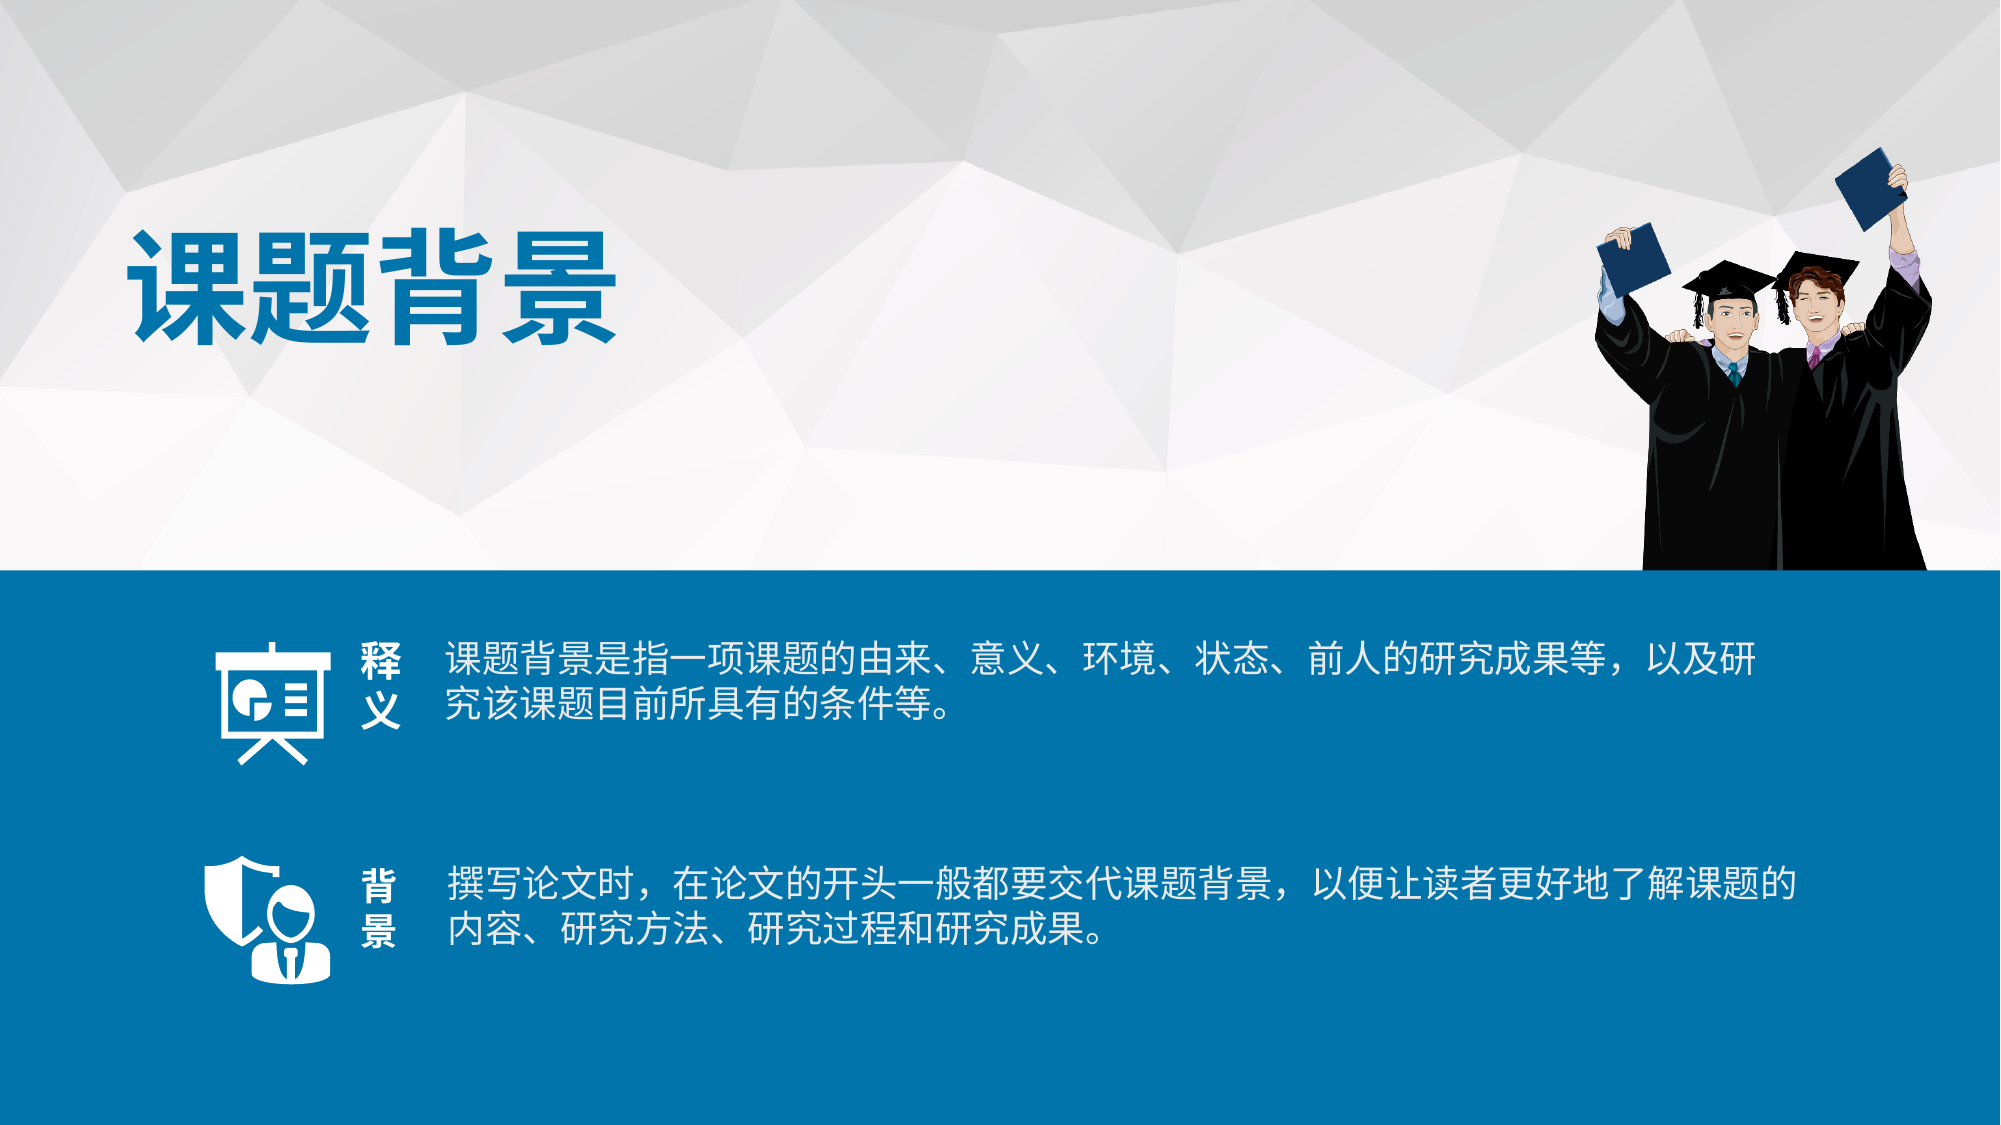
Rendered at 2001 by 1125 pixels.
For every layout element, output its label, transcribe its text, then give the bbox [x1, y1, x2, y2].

text_box 释 义 [345, 627, 422, 743]
text_box [267, 885, 315, 943]
text_box [215, 642, 331, 766]
text_box [204, 855, 280, 947]
text_box 课题背景是指一项课题的由来、意义、环境、状态、前人的研究成果等，以及研究该课题目前所具有的条件等。 [430, 627, 1808, 733]
text_box [0, 570, 2000, 1125]
text_box 撰写论文时，在论文的开头一般都要交代课题背景，以便让读者更好地了解课题的内容、研究方法、研究过程和研究成果。 [432, 852, 1838, 958]
text_box 课题背景 [108, 202, 887, 367]
text_box 背景 [345, 855, 422, 961]
picture [0, 0, 2001, 570]
text_box [251, 942, 331, 985]
